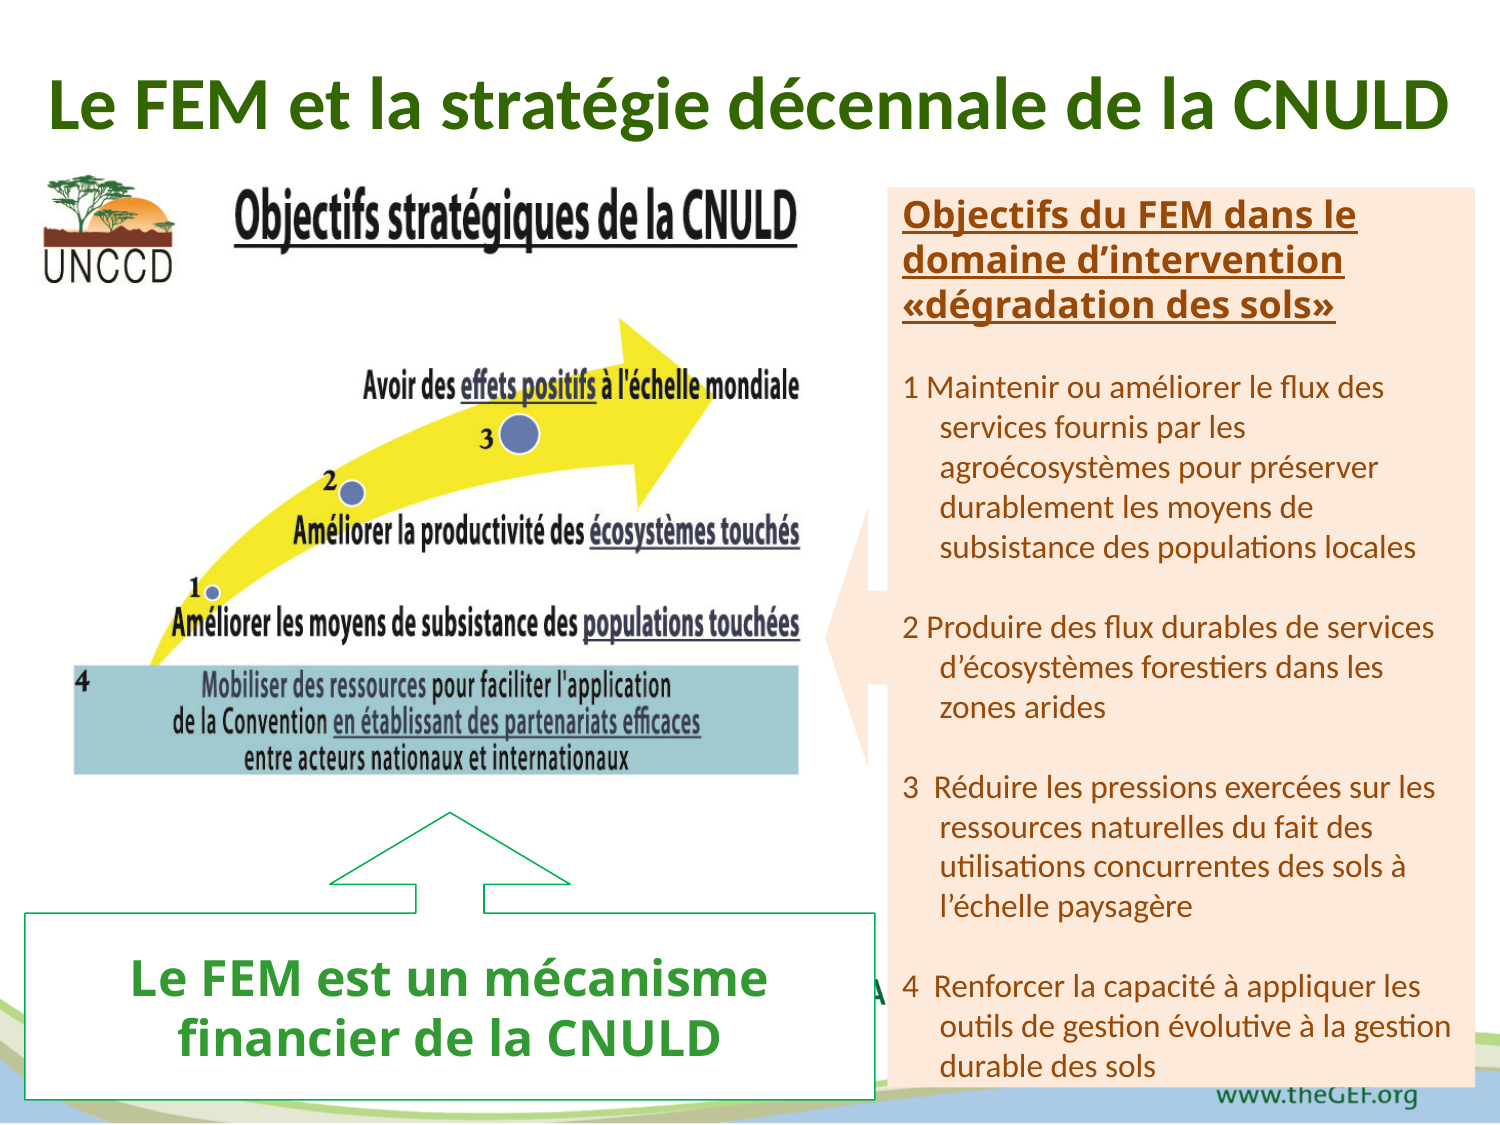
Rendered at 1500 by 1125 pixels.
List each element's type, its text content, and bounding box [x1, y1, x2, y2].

title Le FEM et la stratégie décennale de la CNULD [12, 24, 1488, 176]
text_box Objectifs du FEM dans le domaine d’intervention «dégradation des sols» 1 Maintenir ou améliorer le flux des services fournis par les agroécosystèmes pour préserver durablement les moyens de subsistance des populations locales 2 Produire des flux durables de services d’écosystèmes forestiers dans les zones arides 3 Réduire les pressions exercées sur les ressources naturelles du fait des utilisations concurrentes des sols à l’échelle paysagère 4 Renforcer la capacité à appliquer les outils de gestion évolutive à la gestion durable des sols [829, 185, 1478, 1090]
picture [0, 912, 1500, 1125]
text_box Le FEM est un mécanisme financier de la CNULD [22, 810, 878, 1102]
picture [23, 162, 826, 801]
